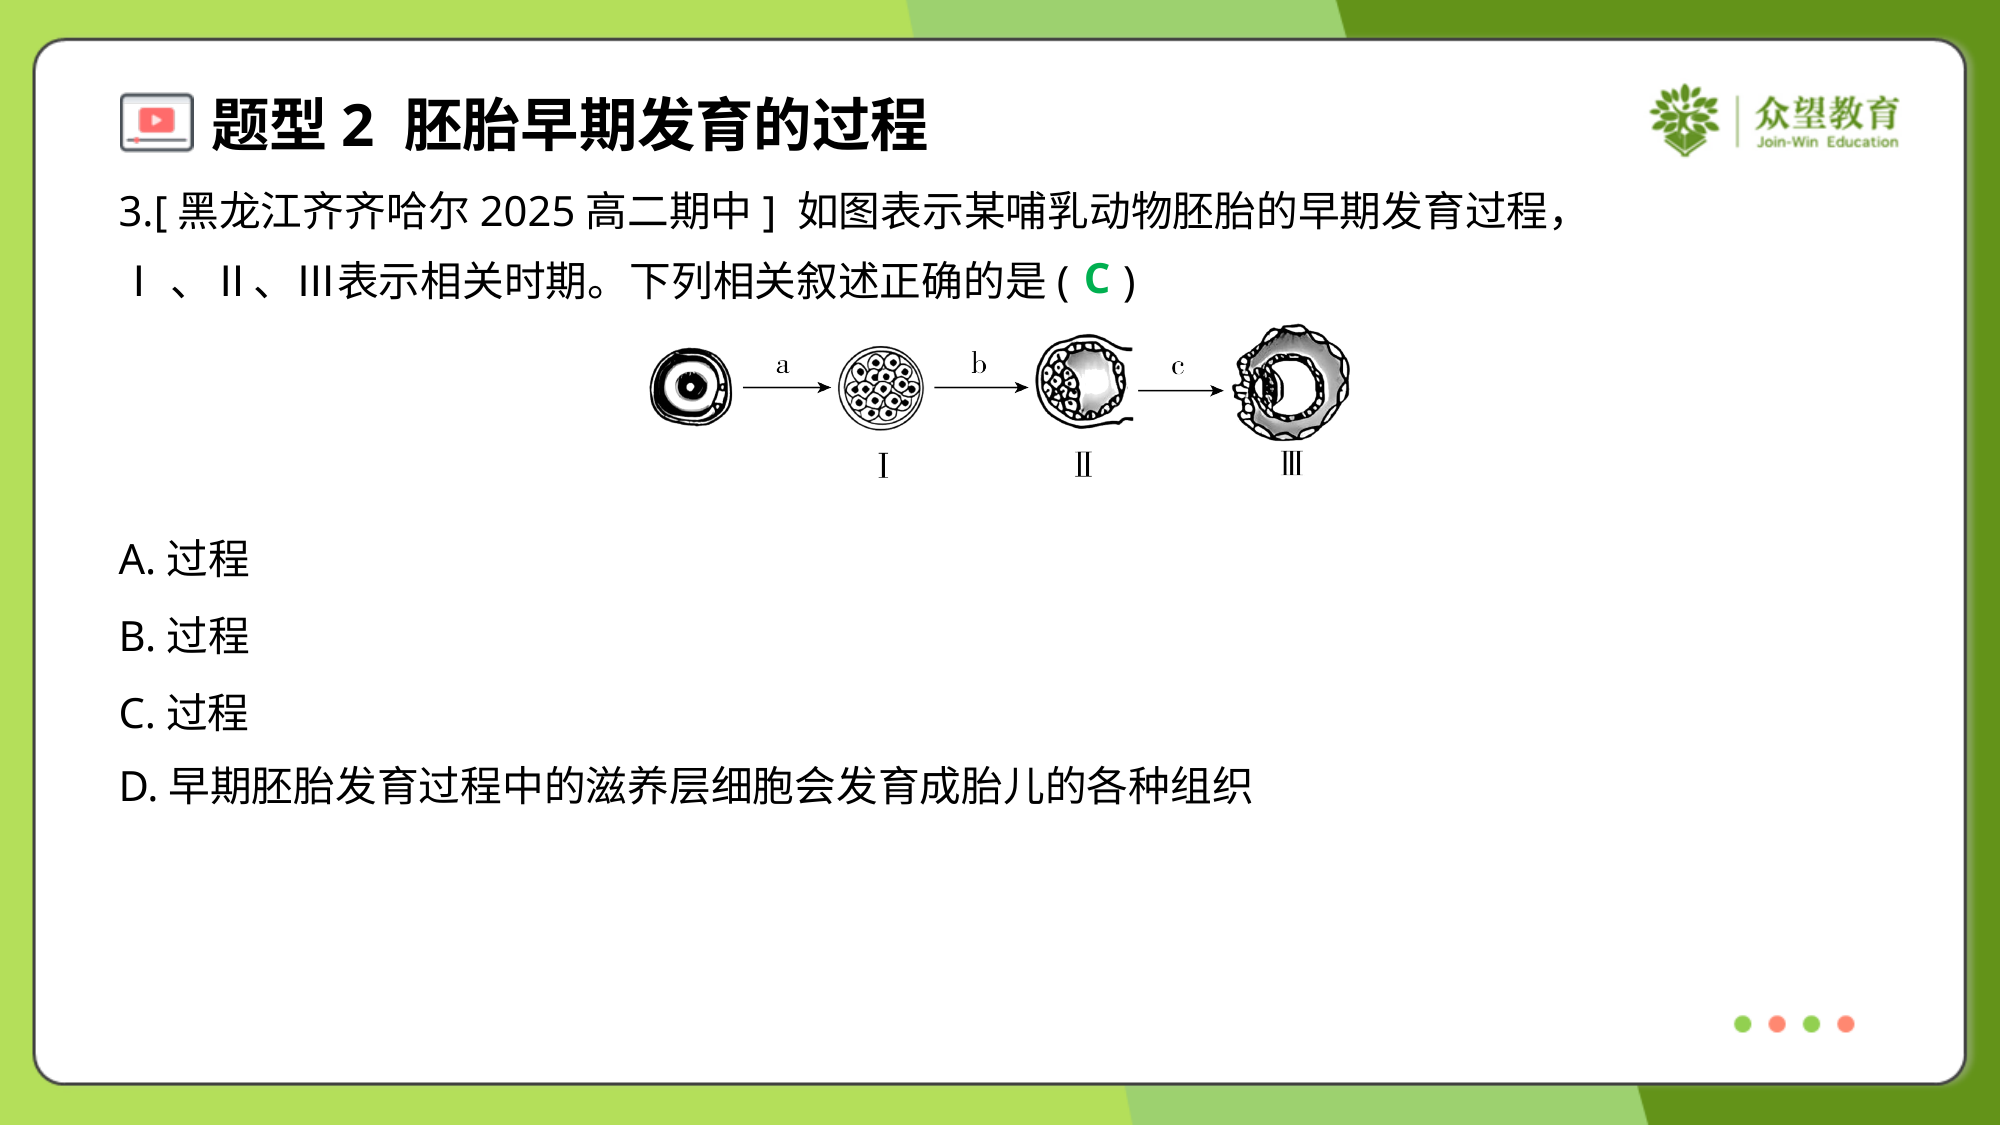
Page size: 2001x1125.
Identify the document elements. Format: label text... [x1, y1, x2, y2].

picture [0, 0, 2000, 1125]
text_box C [1067, 231, 1127, 296]
